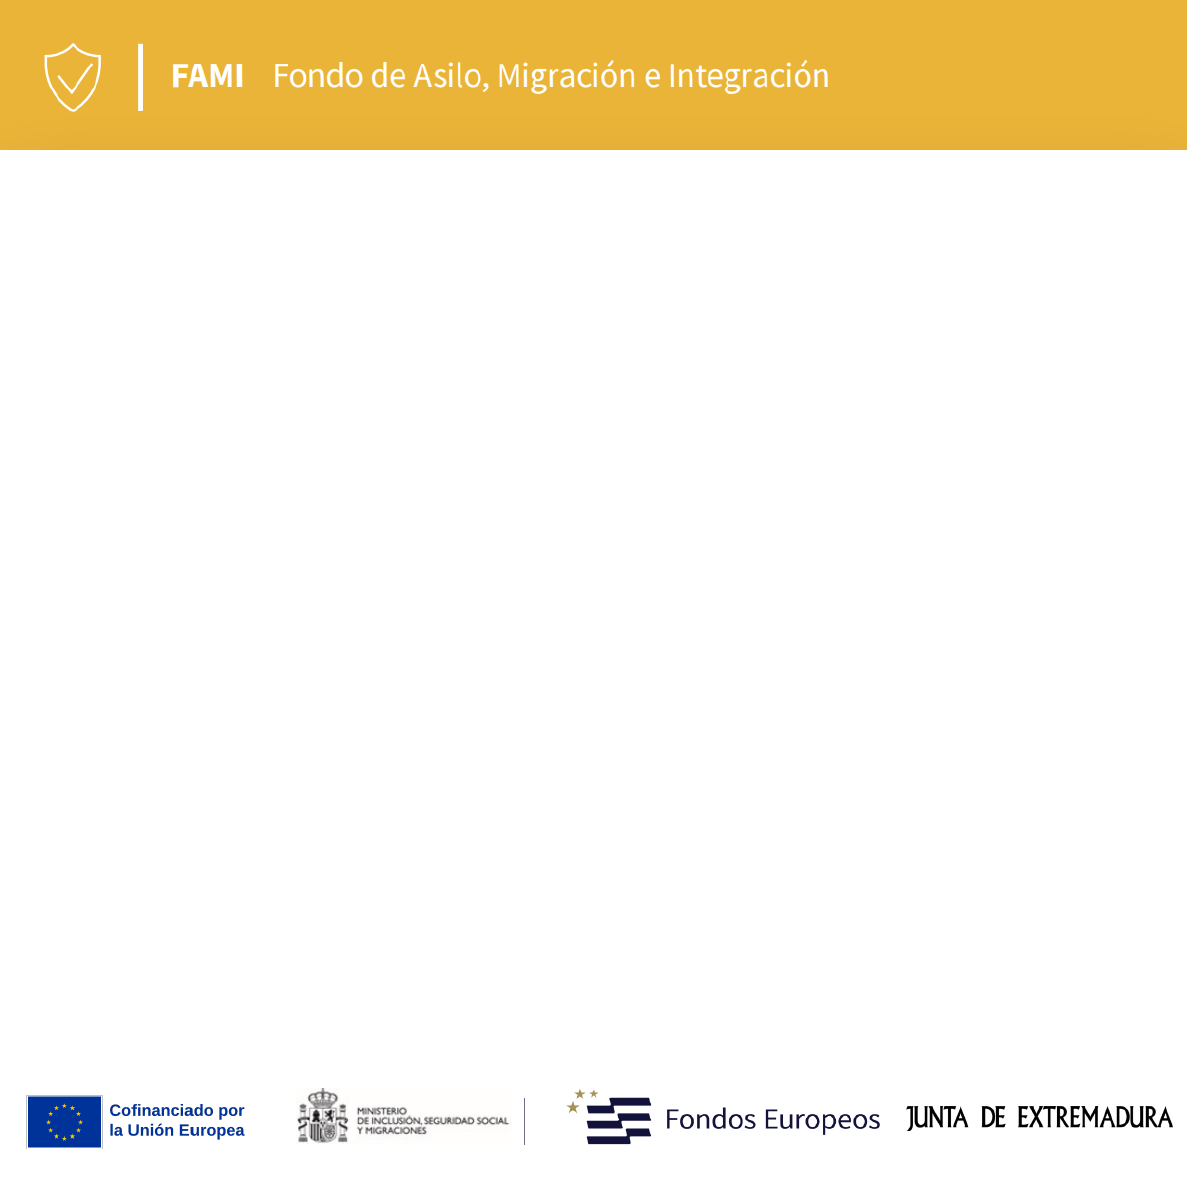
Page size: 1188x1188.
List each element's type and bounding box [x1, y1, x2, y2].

picture [0, 0, 1187, 150]
text_box [14, 1079, 1173, 1161]
